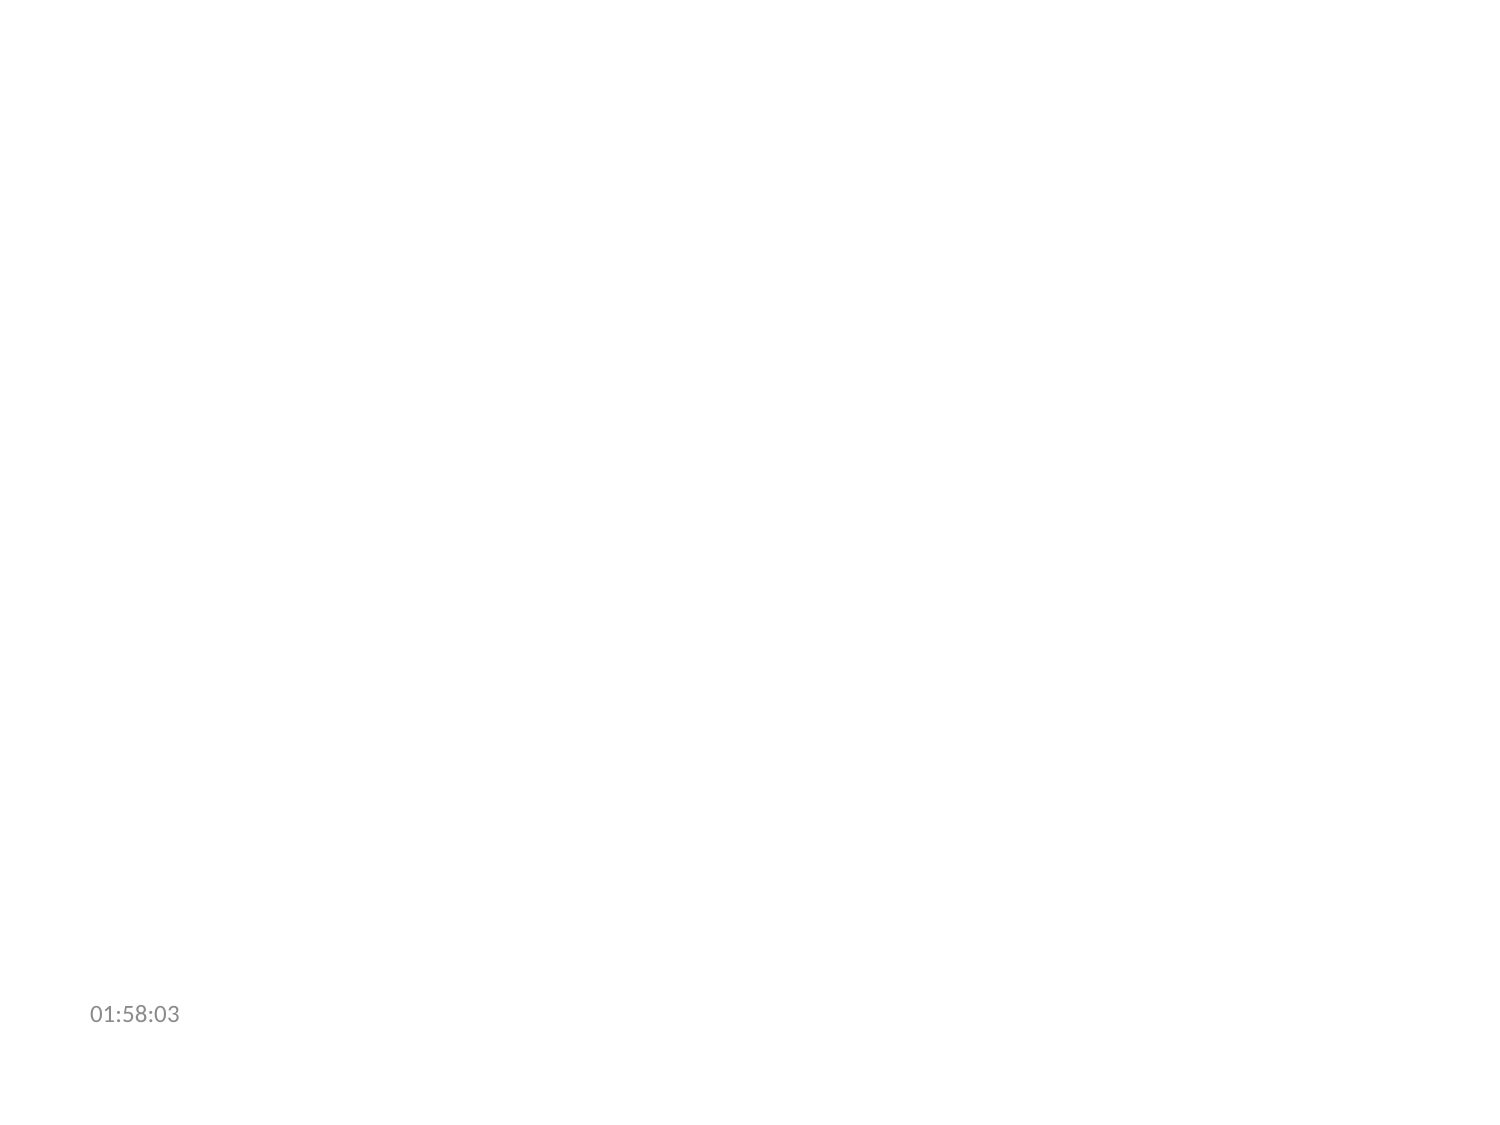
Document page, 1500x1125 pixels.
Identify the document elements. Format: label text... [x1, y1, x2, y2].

text_box 15:35:09 [75, 982, 425, 1043]
